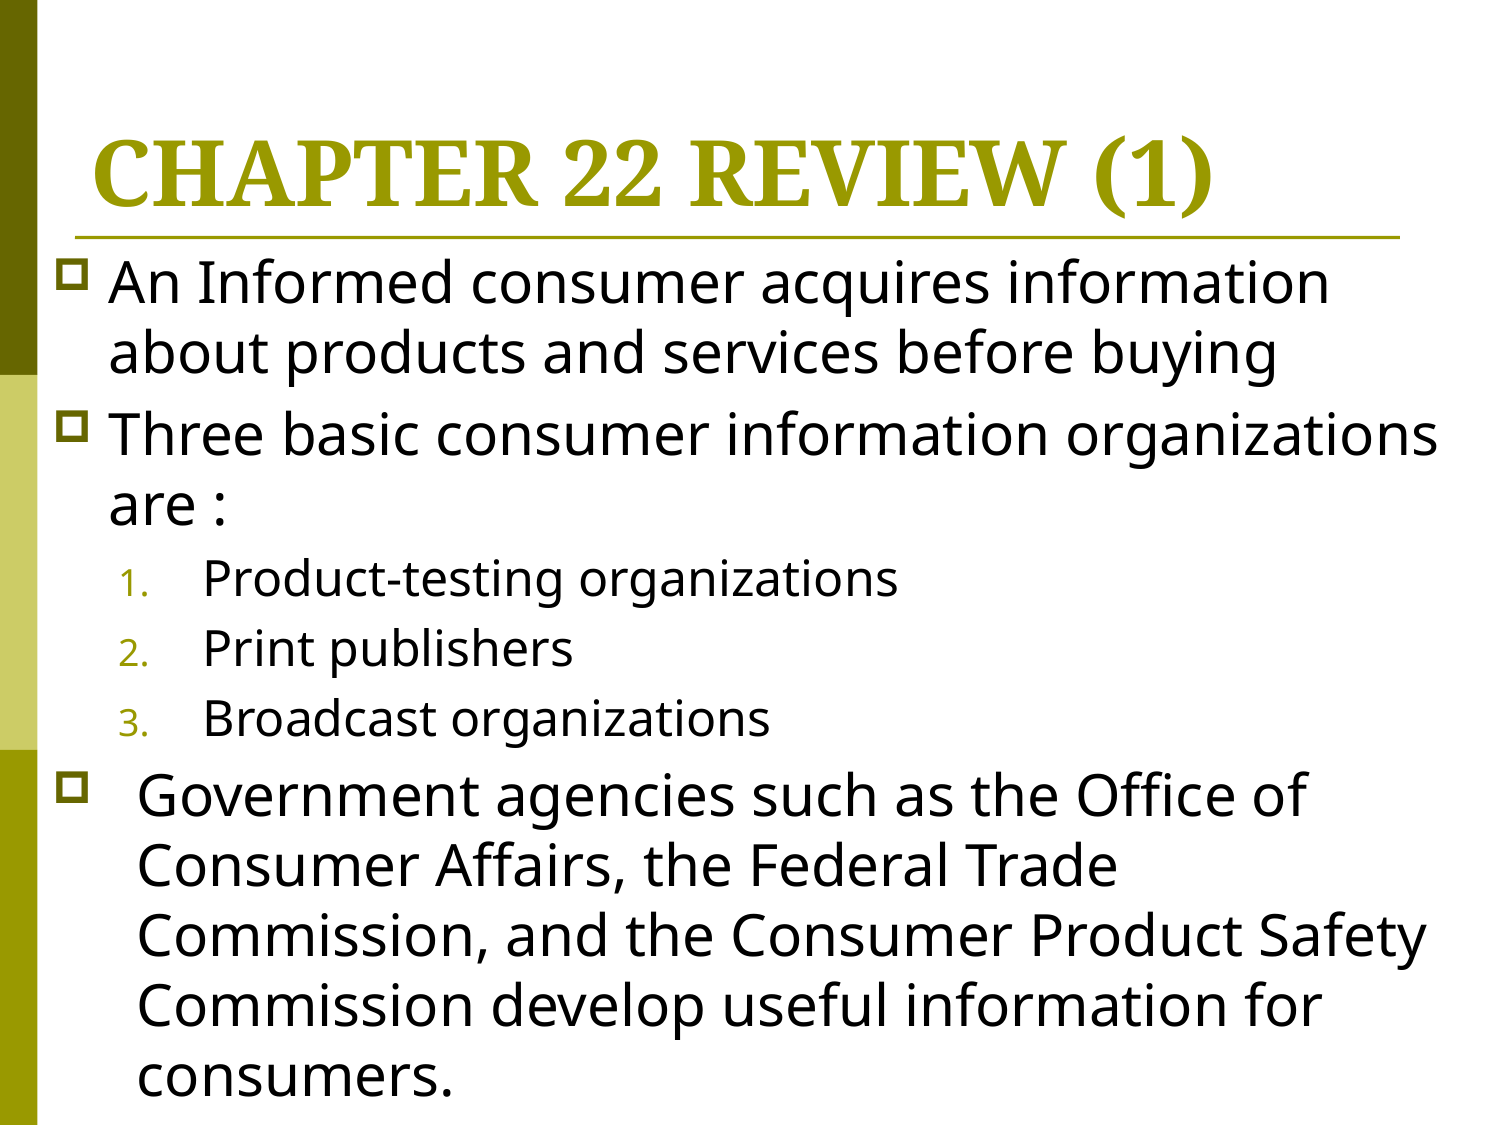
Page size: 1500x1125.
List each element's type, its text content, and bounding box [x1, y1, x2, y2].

list An Informed consumer acquires information about products and services before buying Three basic consumer information organizations are : Product-testing organizations Print publishers Broadcast organizations Government agencies such as the Office of Consumer Affairs, the Federal Trade Commission, and the Consumer Product Safety Commission develop useful information for consumers. [37, 237, 1500, 1006]
title CHAPTER 22 REVIEW (1) [74, 45, 1426, 233]
